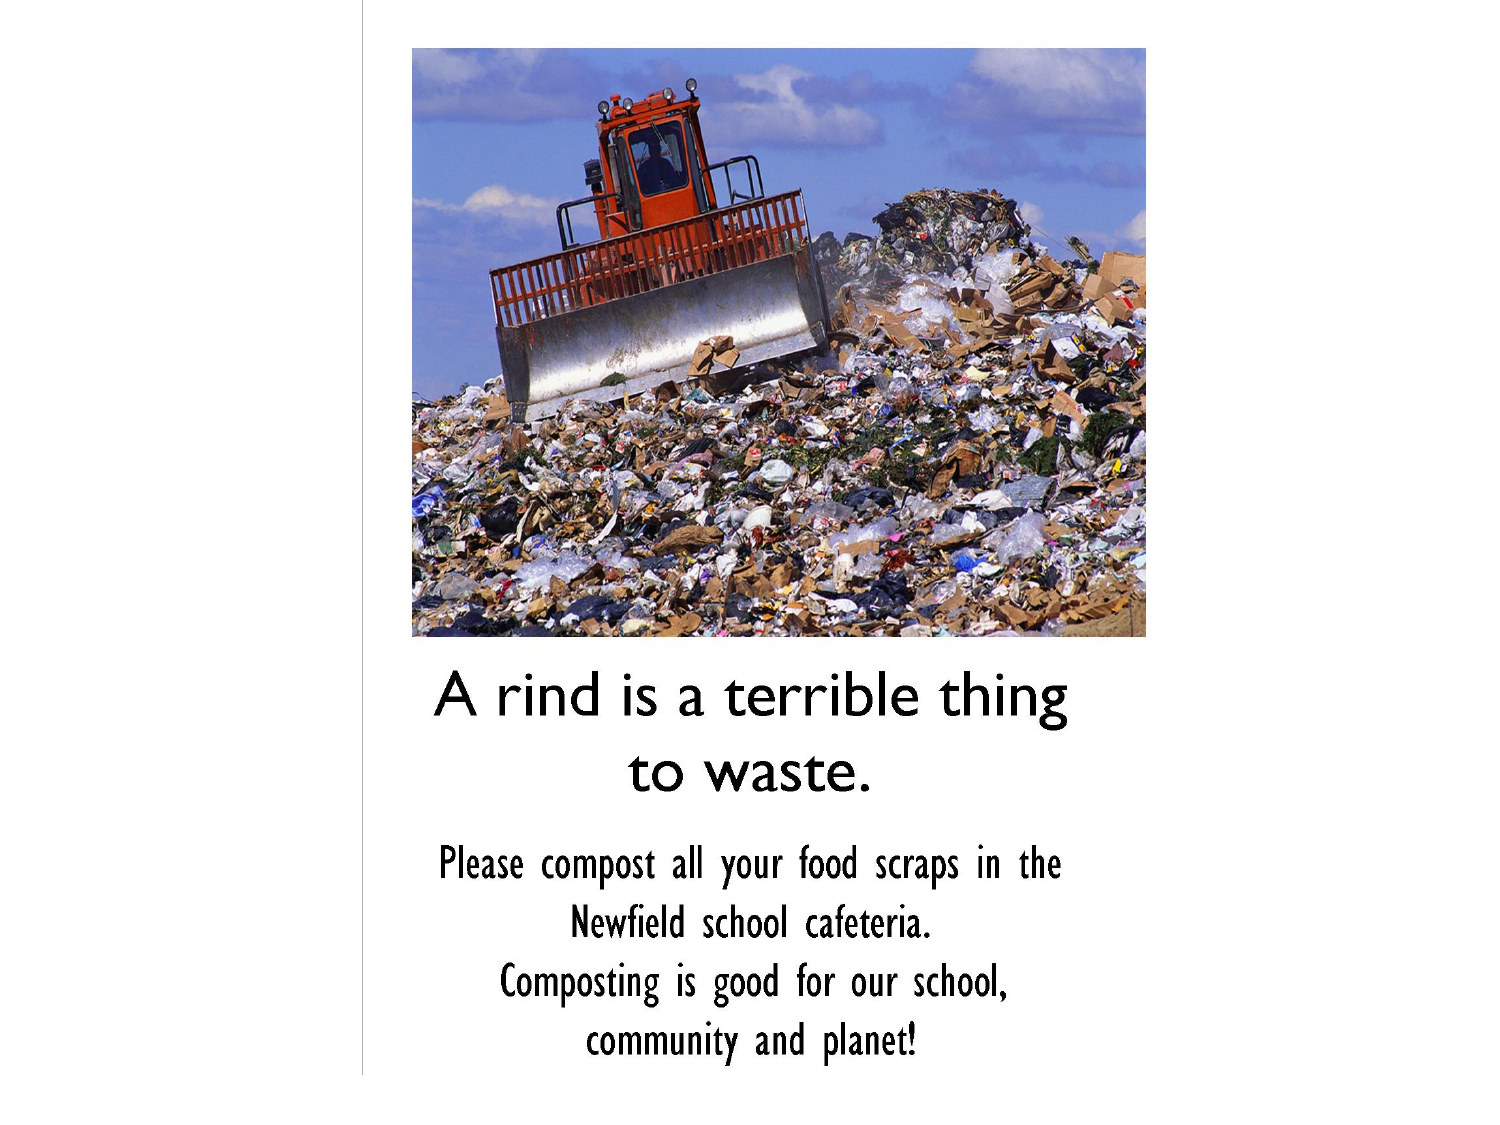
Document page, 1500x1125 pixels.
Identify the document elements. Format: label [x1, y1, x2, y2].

picture [362, 0, 1195, 1076]
